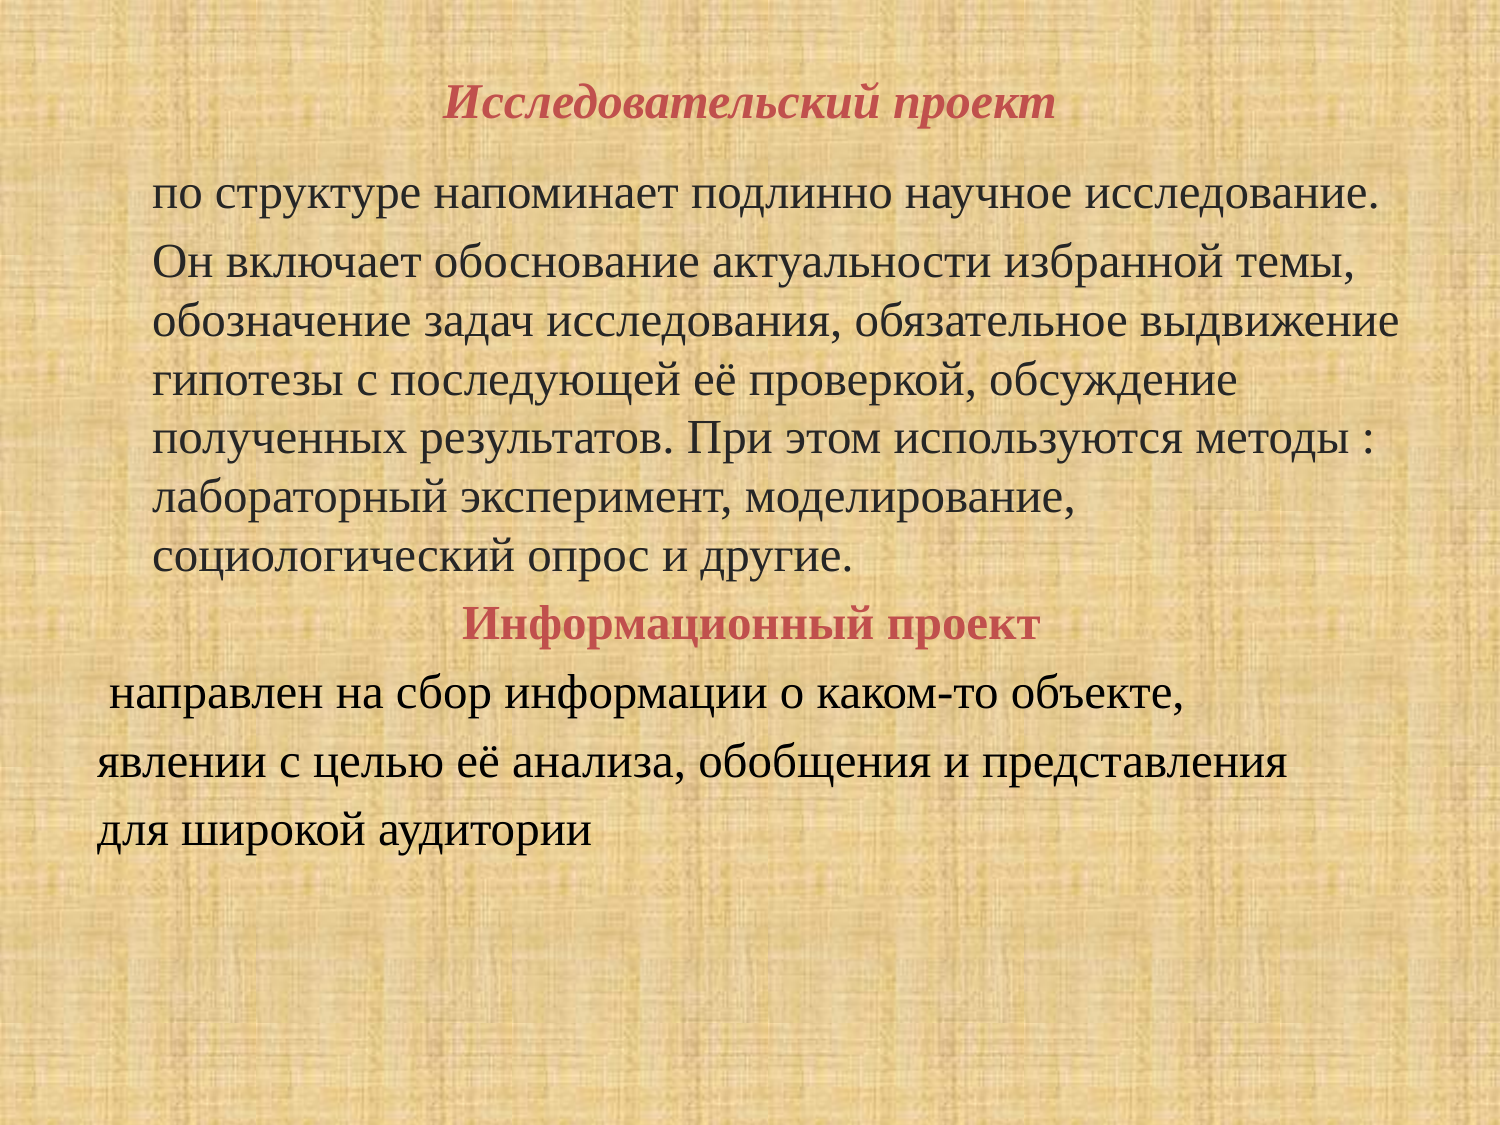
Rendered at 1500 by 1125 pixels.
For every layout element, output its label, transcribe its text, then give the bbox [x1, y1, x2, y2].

picture [0, 0, 1500, 1125]
list по структуре напоминает подлинно научное исследование. Он включает обоснование актуальности избранной темы, обозначение задач исследования, обязательное выдвижение гипотезы с последующей её проверкой, обсуждение полученных результатов. При этом используются методы : лабораторный эксперимент, моделирование, социологический опрос и другие. Информационный проект направлен на сбор информации о каком-то объекте, явлении с целью её анализа, обобщения и представления для широкой аудитории [82, 152, 1432, 1001]
title Исследовательский проект [75, 45, 1425, 153]
